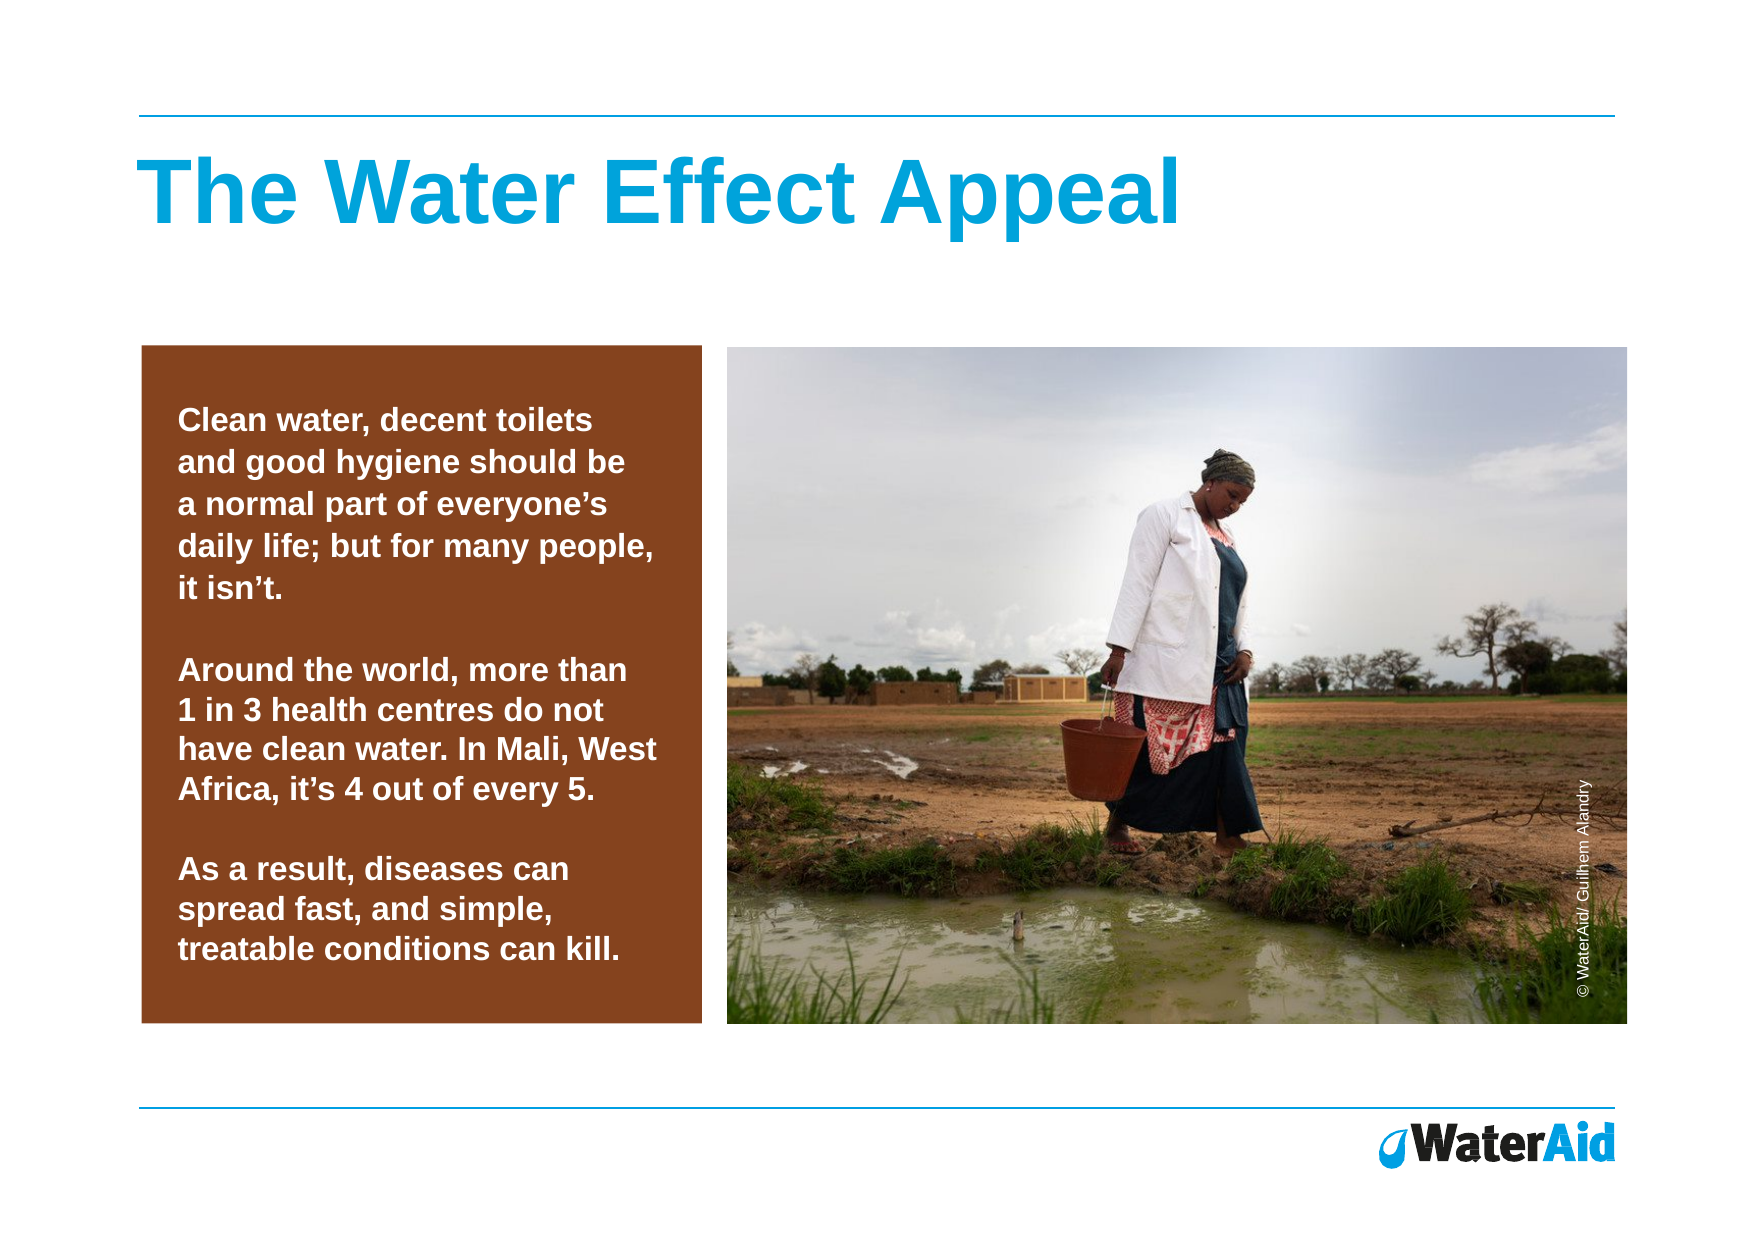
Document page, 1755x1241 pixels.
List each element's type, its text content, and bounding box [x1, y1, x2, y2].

text_box The Water Effect Appeal [136, 129, 1616, 242]
text_box Clean water, decent toilets and good hygiene should be a normal part of everyone’s daily life; but for many people, it isn’t. Around the world, more than 1 in 3 health centres do not have clean water. In Mali, West Africa, it’s 4 out of every 5. As a result, diseases can spread fast, and simple, treatable conditions can kill. [175, 395, 702, 1007]
picture [726, 347, 1628, 1026]
text_box [140, 343, 704, 1025]
